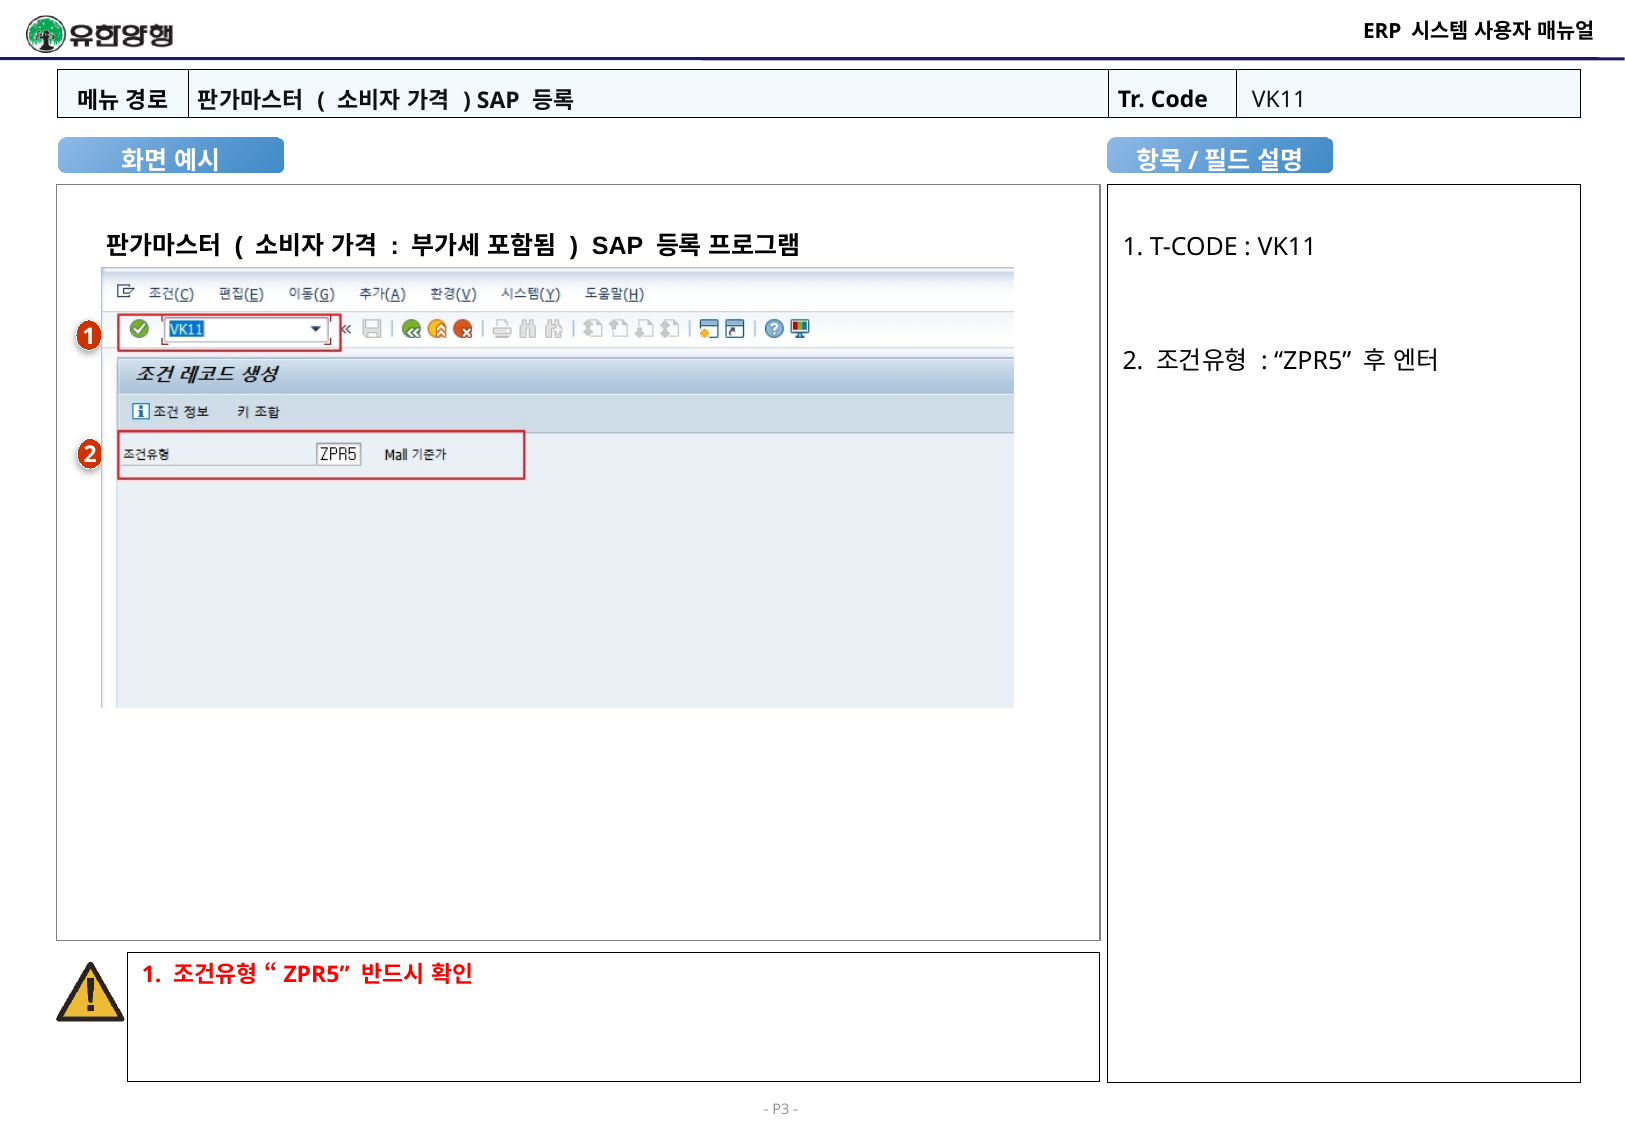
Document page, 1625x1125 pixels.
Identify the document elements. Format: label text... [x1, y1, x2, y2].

text_box 1 [75, 319, 96, 351]
table_header VK11 [1237, 70, 1580, 117]
text_box 2 [77, 438, 96, 470]
picture [20, 11, 178, 55]
picture [101, 266, 1014, 708]
title ERP 시스템 사용자 매뉴얼 [905, 9, 1610, 51]
table_header 메뉴 경로 [58, 70, 188, 117]
picture [55, 959, 125, 1022]
text_box 1. 조건유형 “ZPR5” 반드시 확인 [127, 952, 1100, 1082]
text_box 항목/필드 설명 [1107, 137, 1333, 173]
text_box 1. T-CODE : VK11 2. 조건유형 : “ZPR5” 후 엔터 [1107, 184, 1581, 1083]
table_header 판가마스터 ( 소비자 가격 ) SAP 등록 [189, 70, 1108, 117]
table_header Tr. Code [1109, 70, 1236, 117]
text_box [56, 184, 1100, 941]
text_box 화면 예시 [58, 137, 284, 173]
text_box 판가마스터 ( 소비자 가격 : 부가세 포함됨 ) SAP 등록 프로그램 [91, 221, 1057, 267]
